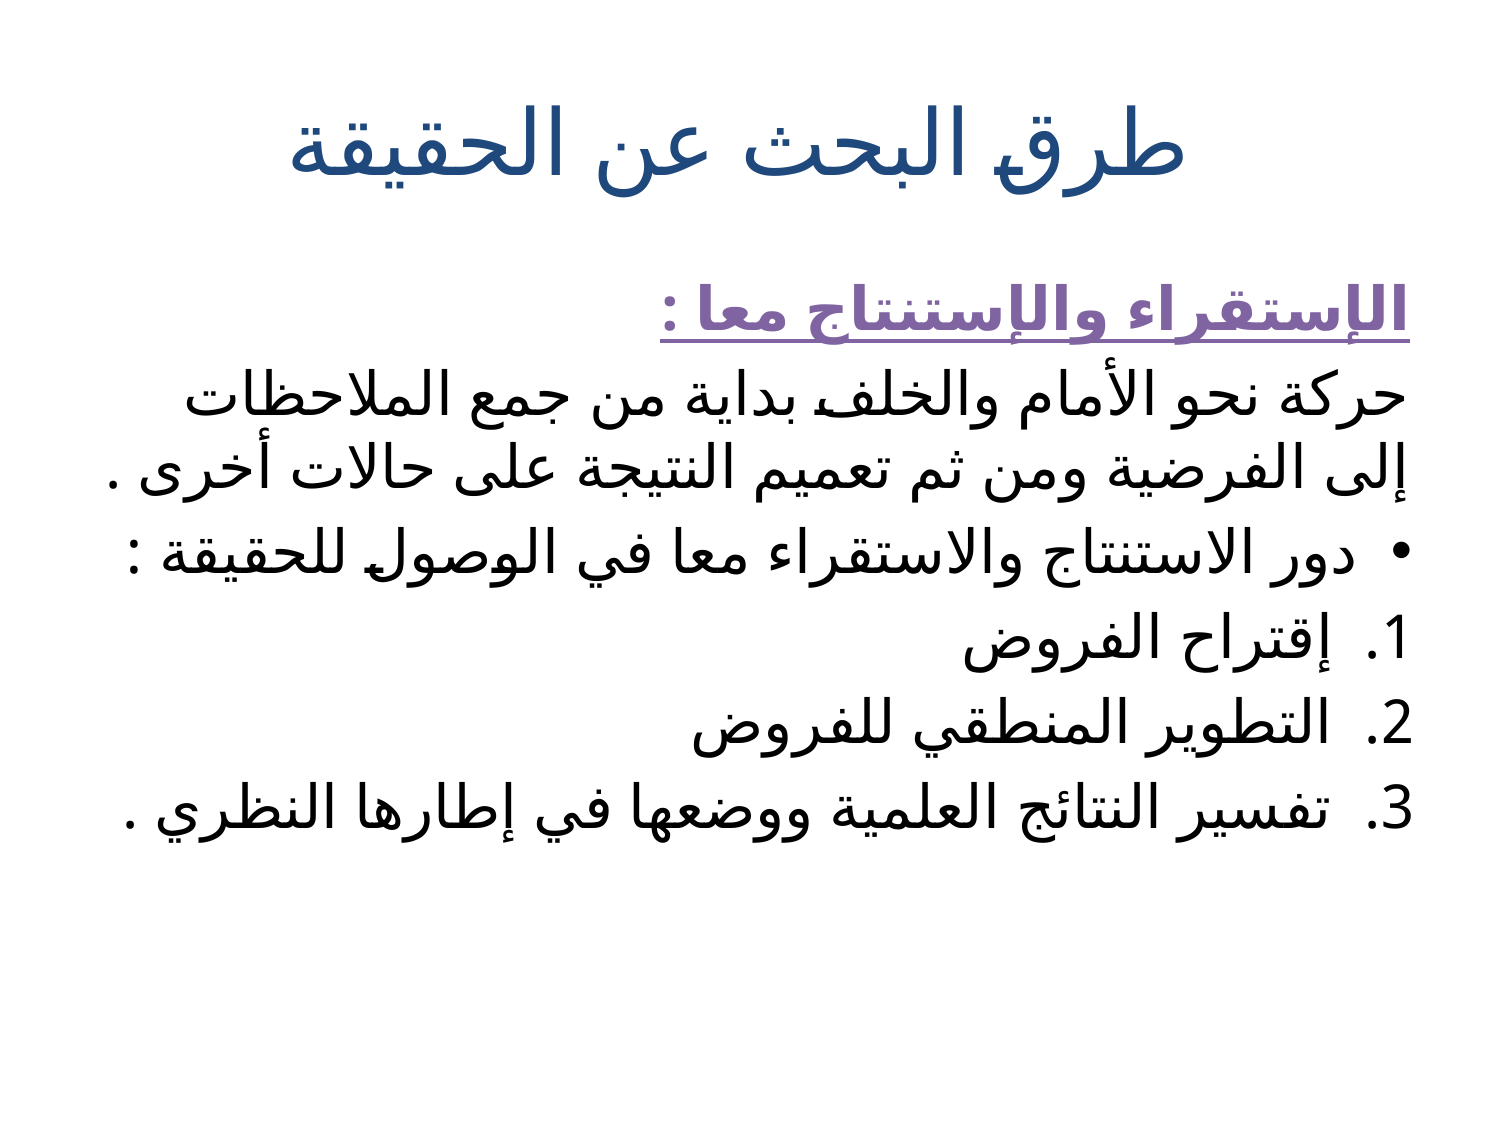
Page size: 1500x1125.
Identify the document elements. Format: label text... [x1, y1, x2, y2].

list الإستقراء والإستنتاج معا : حركة نحو الأمام والخلف بداية من جمع الملاحظات إلى الفرضية ومن ثم تعميم النتيجة على حالات أخرى . دور الاستنتاج والاستقراء معا في الوصول للحقيقة : إقتراح الفروض التطوير المنطقي للفروض تفسير النتائج العلمية ووضعها في إطارها النظري . [75, 262, 1425, 1005]
title طرق البحث عن الحقيقة [75, 45, 1425, 233]
